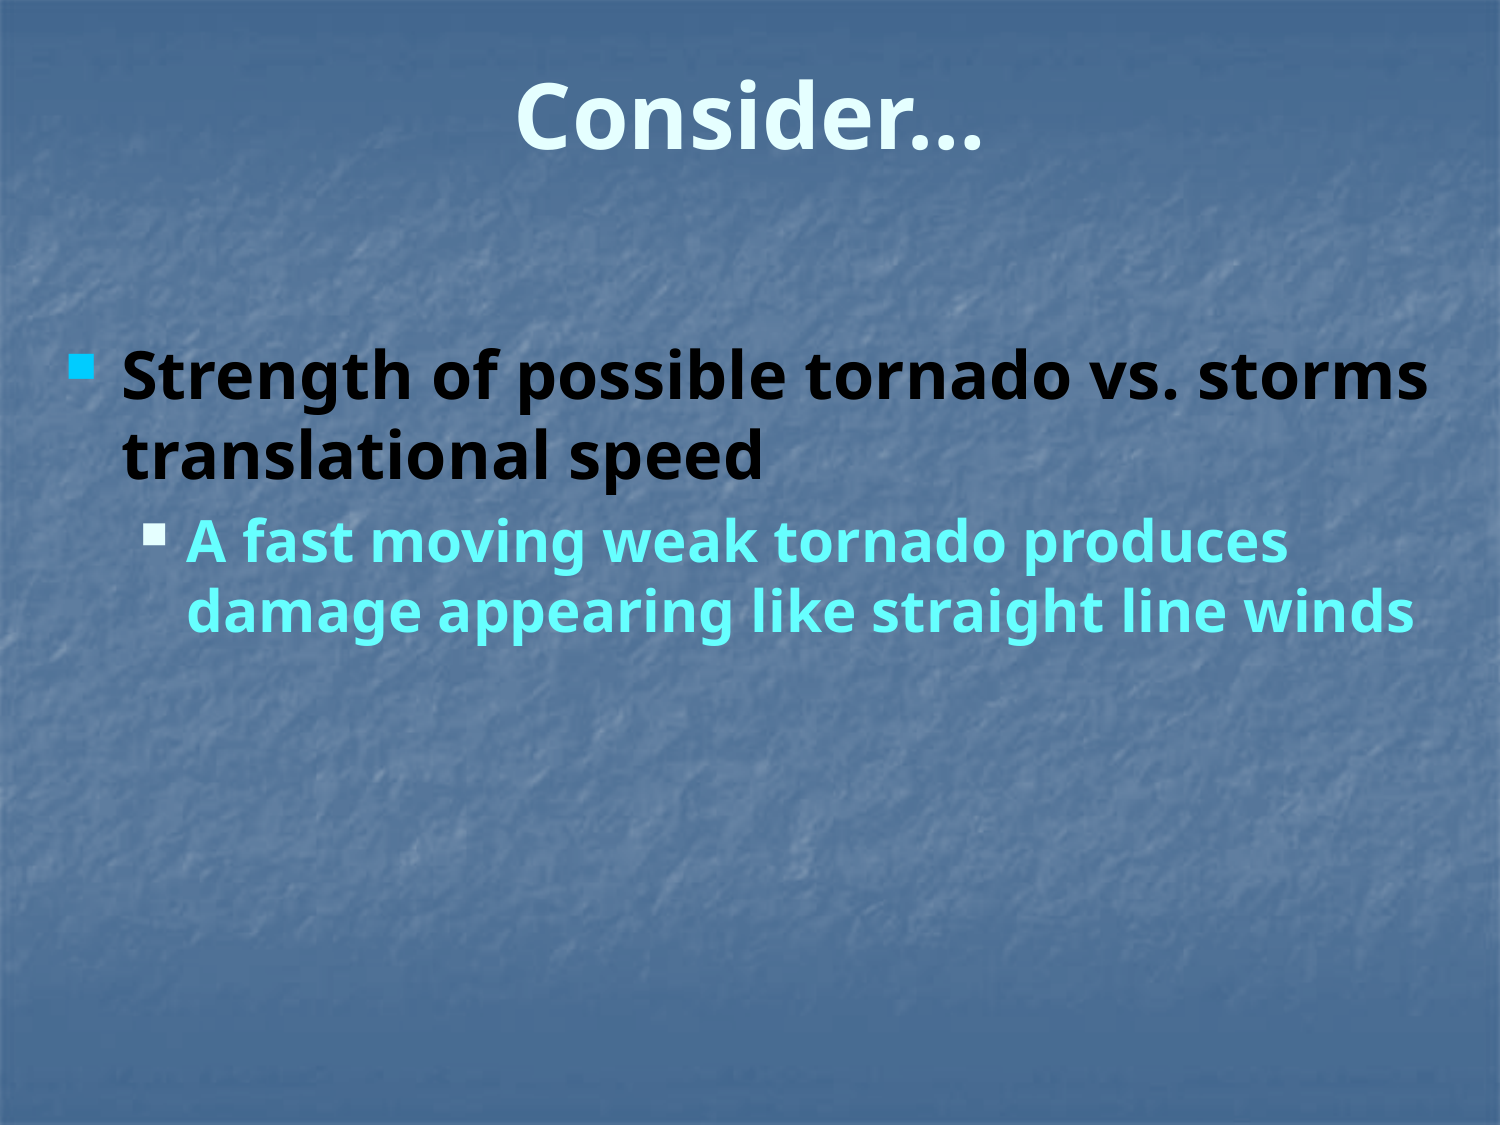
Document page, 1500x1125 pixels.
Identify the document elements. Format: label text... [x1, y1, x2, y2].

list Strength of possible tornado vs. storms translational speed A fast moving weak tornado produces damage appearing like straight line winds [49, 324, 1476, 1001]
title Consider… [74, 0, 1426, 226]
